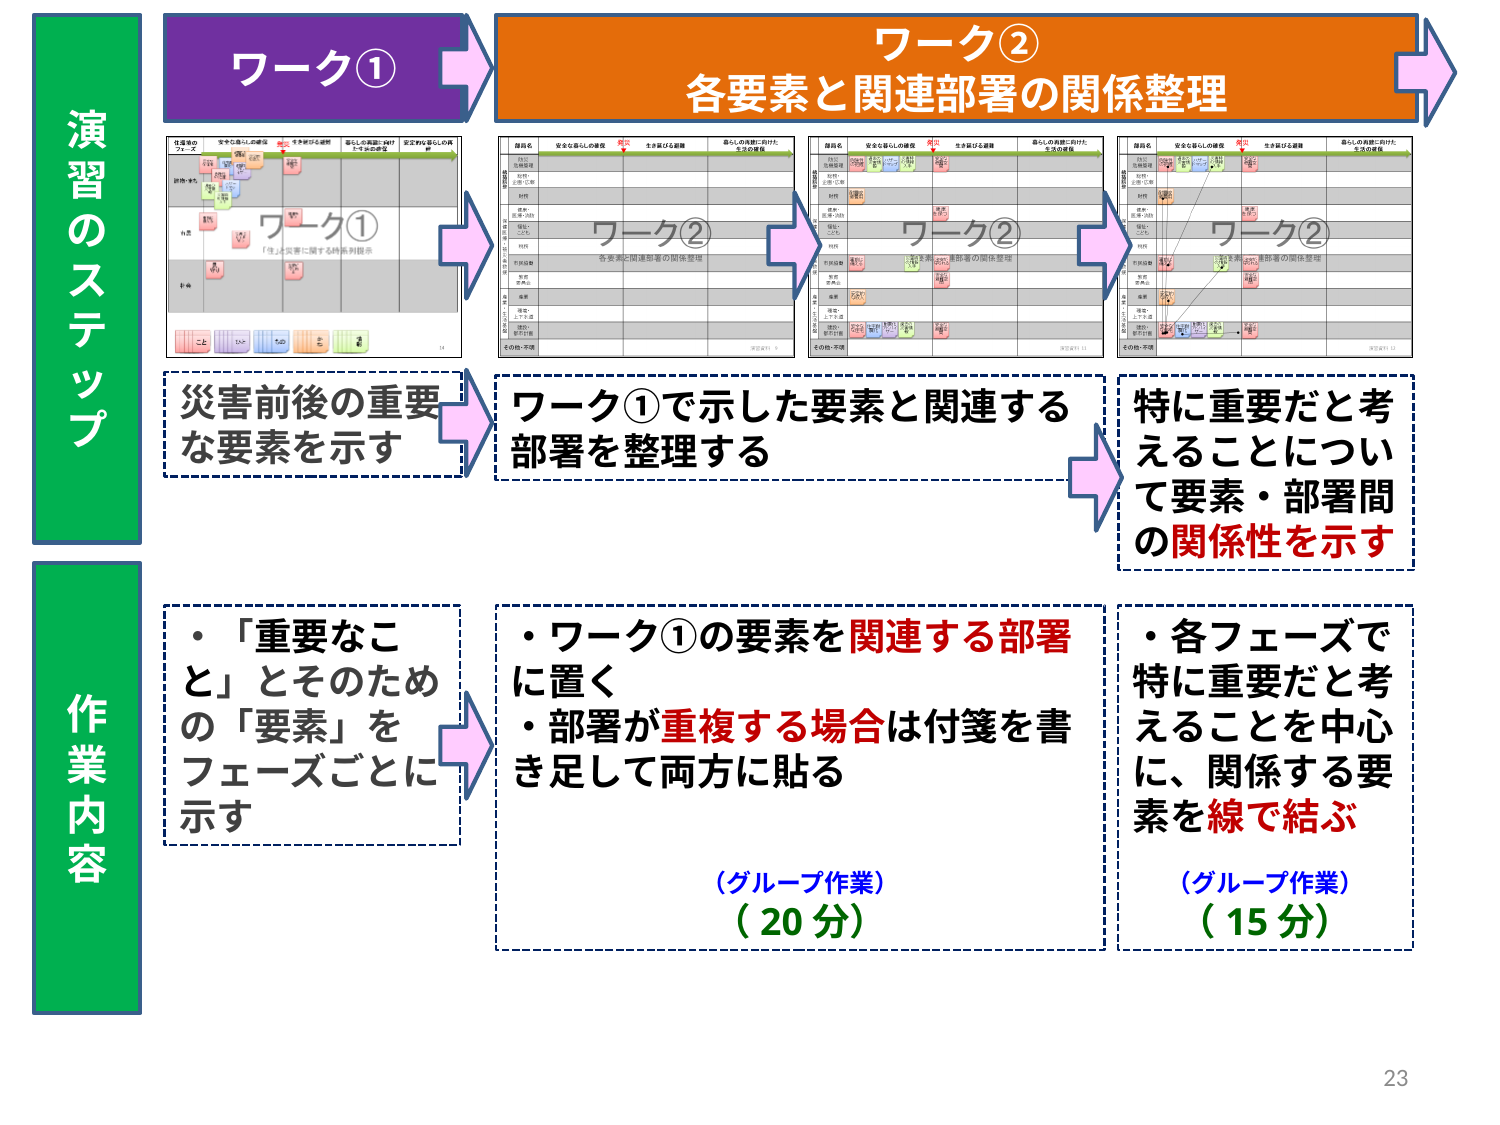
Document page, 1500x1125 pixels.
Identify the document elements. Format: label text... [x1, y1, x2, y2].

text_box 特に重要だと考えることについて要素・部署間の関係性を示す [1118, 375, 1414, 571]
text_box ワーク② 各要素と関連部署の関係整理 [494, 13, 1419, 123]
text_box [1068, 422, 1124, 533]
picture [166, 136, 462, 359]
text_box [1394, 17, 1458, 128]
text_box 演習のステップ [32, 13, 142, 545]
text_box ・各フェーズで特に重要だと考えることを中心に、関係する要素を線で結ぶ （グループ作業） （15分） [1117, 605, 1414, 951]
text_box [438, 690, 495, 801]
text_box ワーク①で示した要素と関連する部署を整理する [495, 375, 1105, 480]
text_box 災害前後の重要な要素を示す [164, 371, 462, 477]
text_box [467, 190, 493, 301]
text_box ワーク① [163, 13, 464, 123]
text_box [438, 12, 495, 124]
slide_number 23 [1073, 1046, 1424, 1107]
picture [807, 136, 1104, 359]
text_box ・ワーク①の要素を関連する部署に置く ・部署が重複する場合は付箋を書き足して両方に貼る （グループ作業） （20分） [496, 605, 1105, 951]
text_box [1107, 192, 1111, 299]
picture [1116, 136, 1413, 359]
text_box 作業内容 [32, 561, 142, 1015]
text_box ・「重要なこと」とそのための「要素」をフェーズごとに示す [164, 605, 460, 846]
text_box [438, 367, 495, 479]
picture [498, 136, 795, 359]
